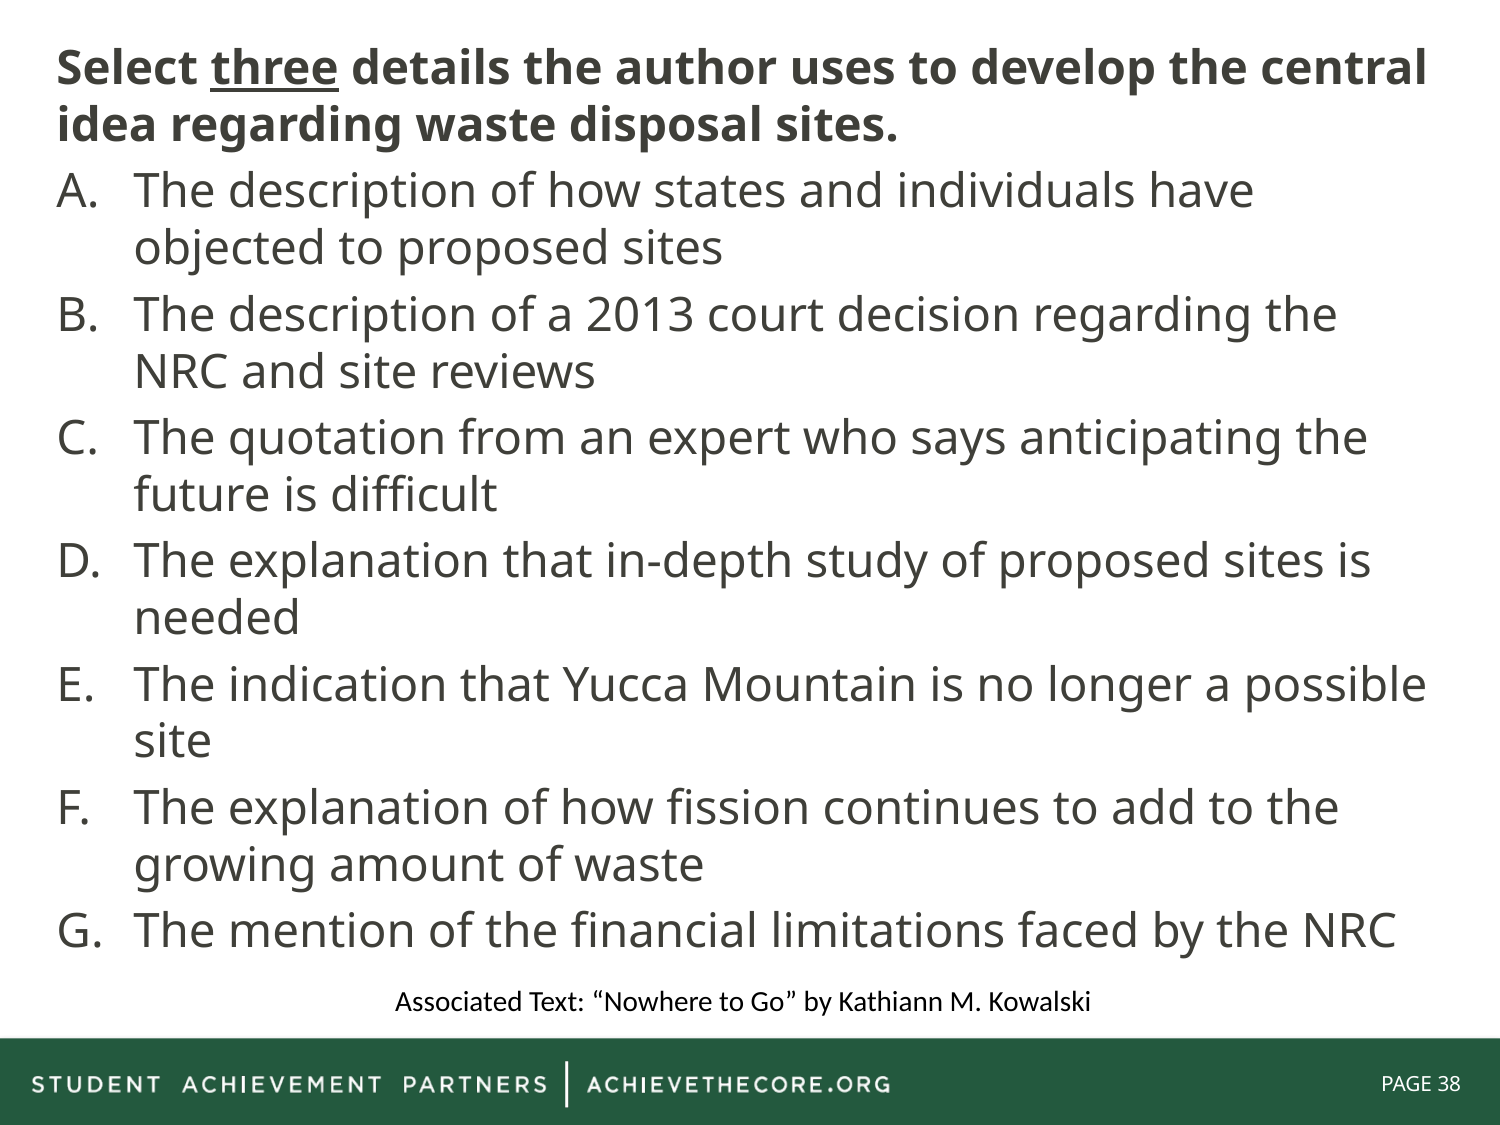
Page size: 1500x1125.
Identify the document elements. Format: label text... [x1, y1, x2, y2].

text_box Associated Text: “Nowhere to Go” by Kathiann M. Kowalski [41, 974, 1459, 1025]
list Select three details the author uses to develop the central idea regarding waste disposal sites. The description of how states and individuals have objected to proposed sites The description of a 2013 court decision regarding the NRC and site reviews The quotation from an expert who says anticipating the future is difficult The explanation that in-depth study of proposed sites is needed The indication that Yucca Mountain is no longer a possible site The explanation of how fission continues to add to the growing amount of waste The mention of the financial limitations faced by the NRC [41, 29, 1459, 974]
